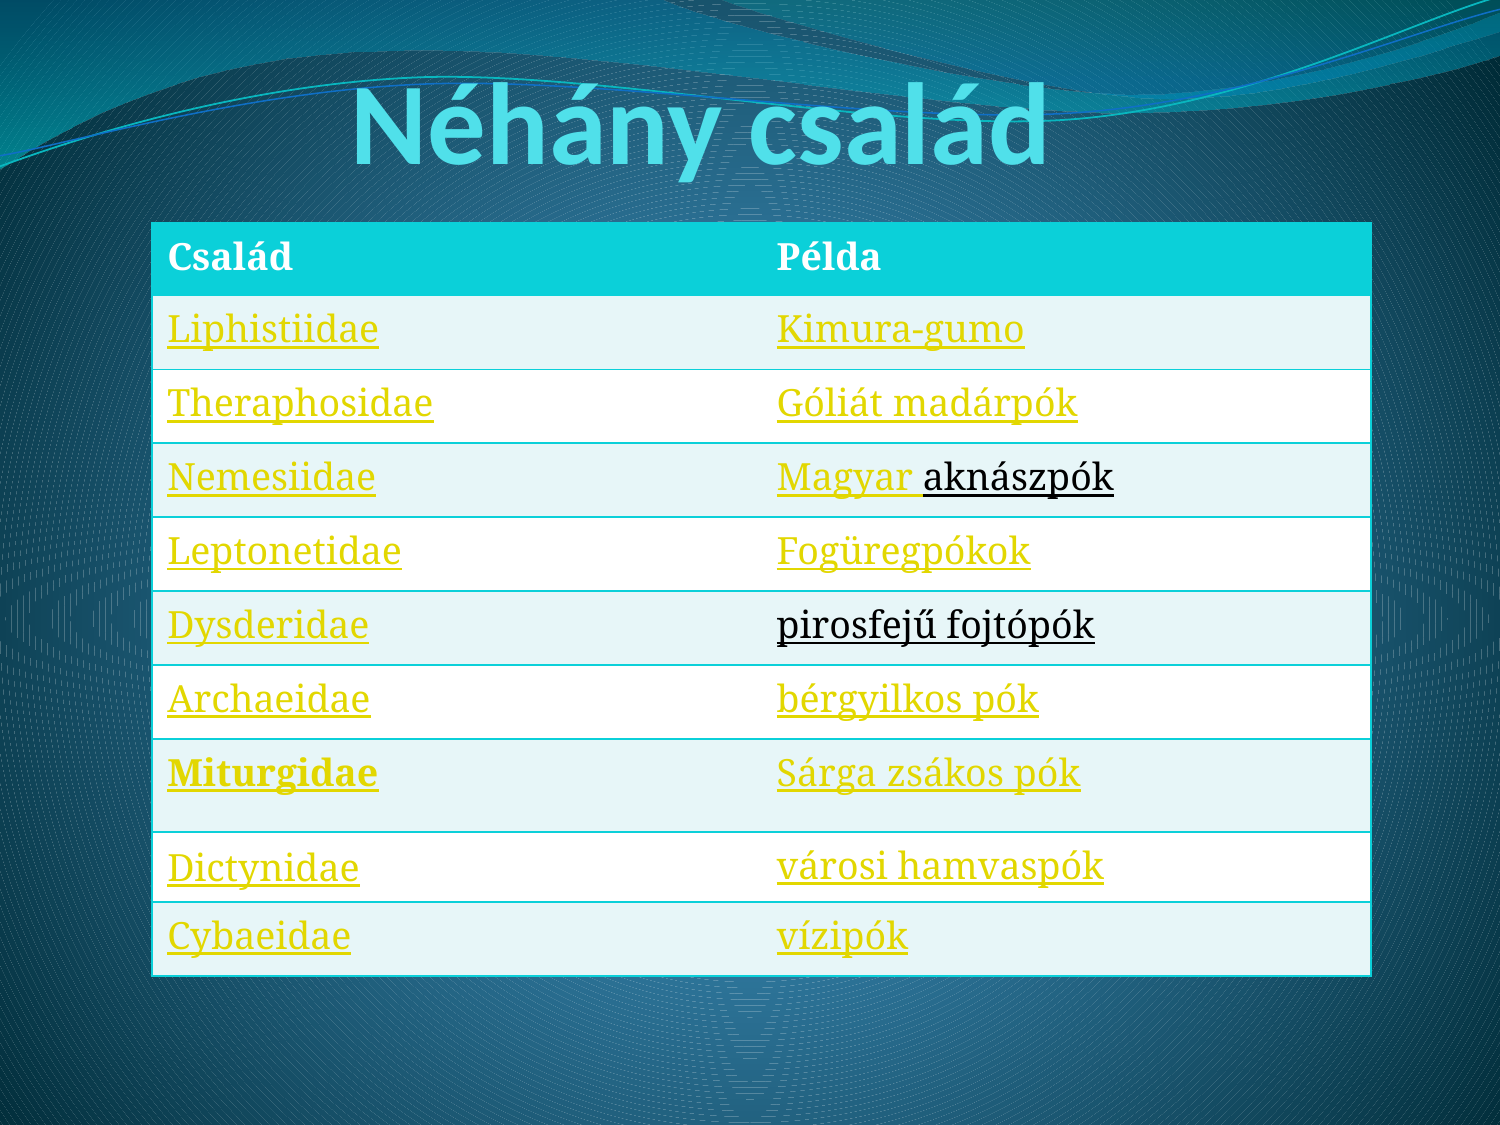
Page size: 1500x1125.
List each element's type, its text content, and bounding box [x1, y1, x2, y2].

table_cell Miturgidae [153, 740, 762, 831]
table_cell Dysderidae [153, 592, 762, 664]
table_cell Góliát madárpók [762, 370, 1370, 442]
table_cell Sárga zsákos pók [762, 740, 1370, 831]
table_cell Theraphosidae [153, 370, 762, 442]
table_cell bérgyilkos pók [762, 666, 1370, 738]
table_cell Nemesiidae [153, 444, 762, 516]
table_header Példa [762, 224, 1370, 295]
table_cell Leptonetidae [153, 518, 762, 590]
table_cell Fogüregpókok [762, 518, 1370, 590]
table_cell Kimura-gumo [762, 296, 1370, 369]
table_cell Magyar aknászpók [762, 444, 1370, 516]
title Néhány család [58, 46, 1347, 188]
table_header Család [153, 224, 762, 295]
table_cell Dictynidae [153, 833, 762, 901]
table_cell Cybaeidae [153, 903, 762, 975]
table_cell városi hamvaspók [762, 833, 1370, 901]
table_cell Liphistiidae [153, 296, 762, 369]
table_cell pirosfejű fojtópók [762, 592, 1370, 664]
table_cell Archaeidae [153, 666, 762, 738]
table_cell vízipók [762, 903, 1370, 975]
